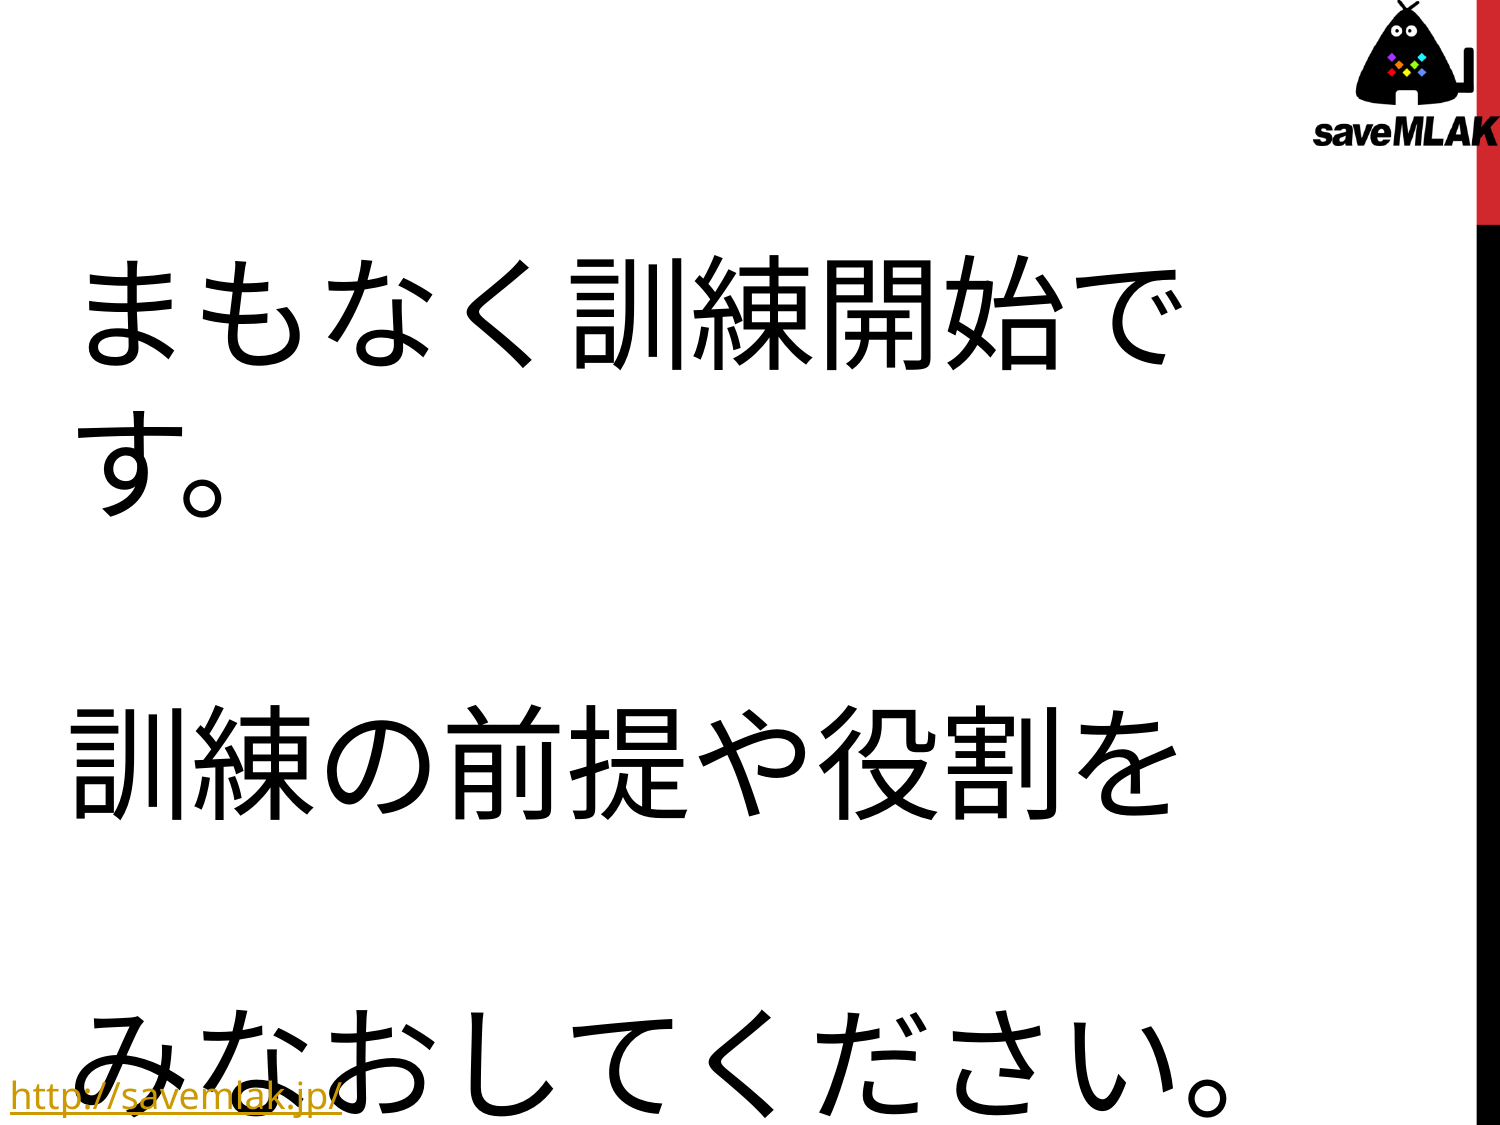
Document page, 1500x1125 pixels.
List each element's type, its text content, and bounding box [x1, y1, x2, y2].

text_box まもなく訓練開始です。 訓練の前提や役割を みなおしてください。 [51, 228, 1438, 1125]
text_box http://savemlak.jp/ [0, 1064, 358, 1125]
picture [1313, 0, 1500, 146]
